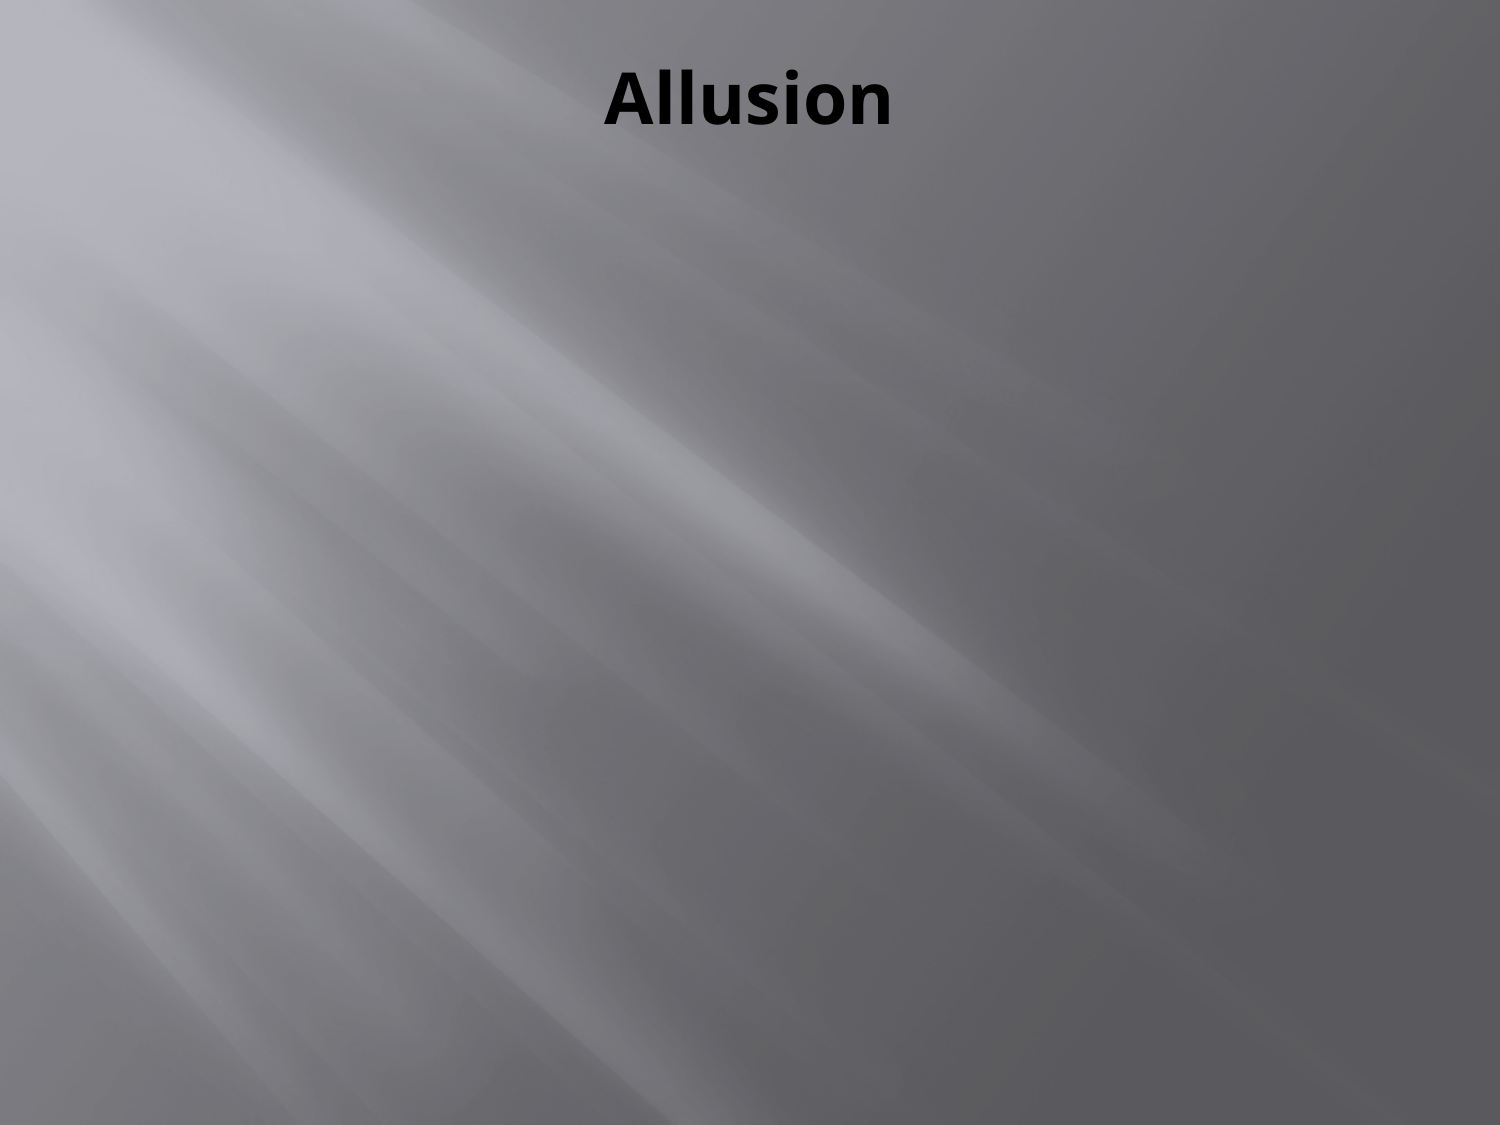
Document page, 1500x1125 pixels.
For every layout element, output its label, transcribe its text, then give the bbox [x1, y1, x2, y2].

title Allusion [75, 45, 1425, 233]
